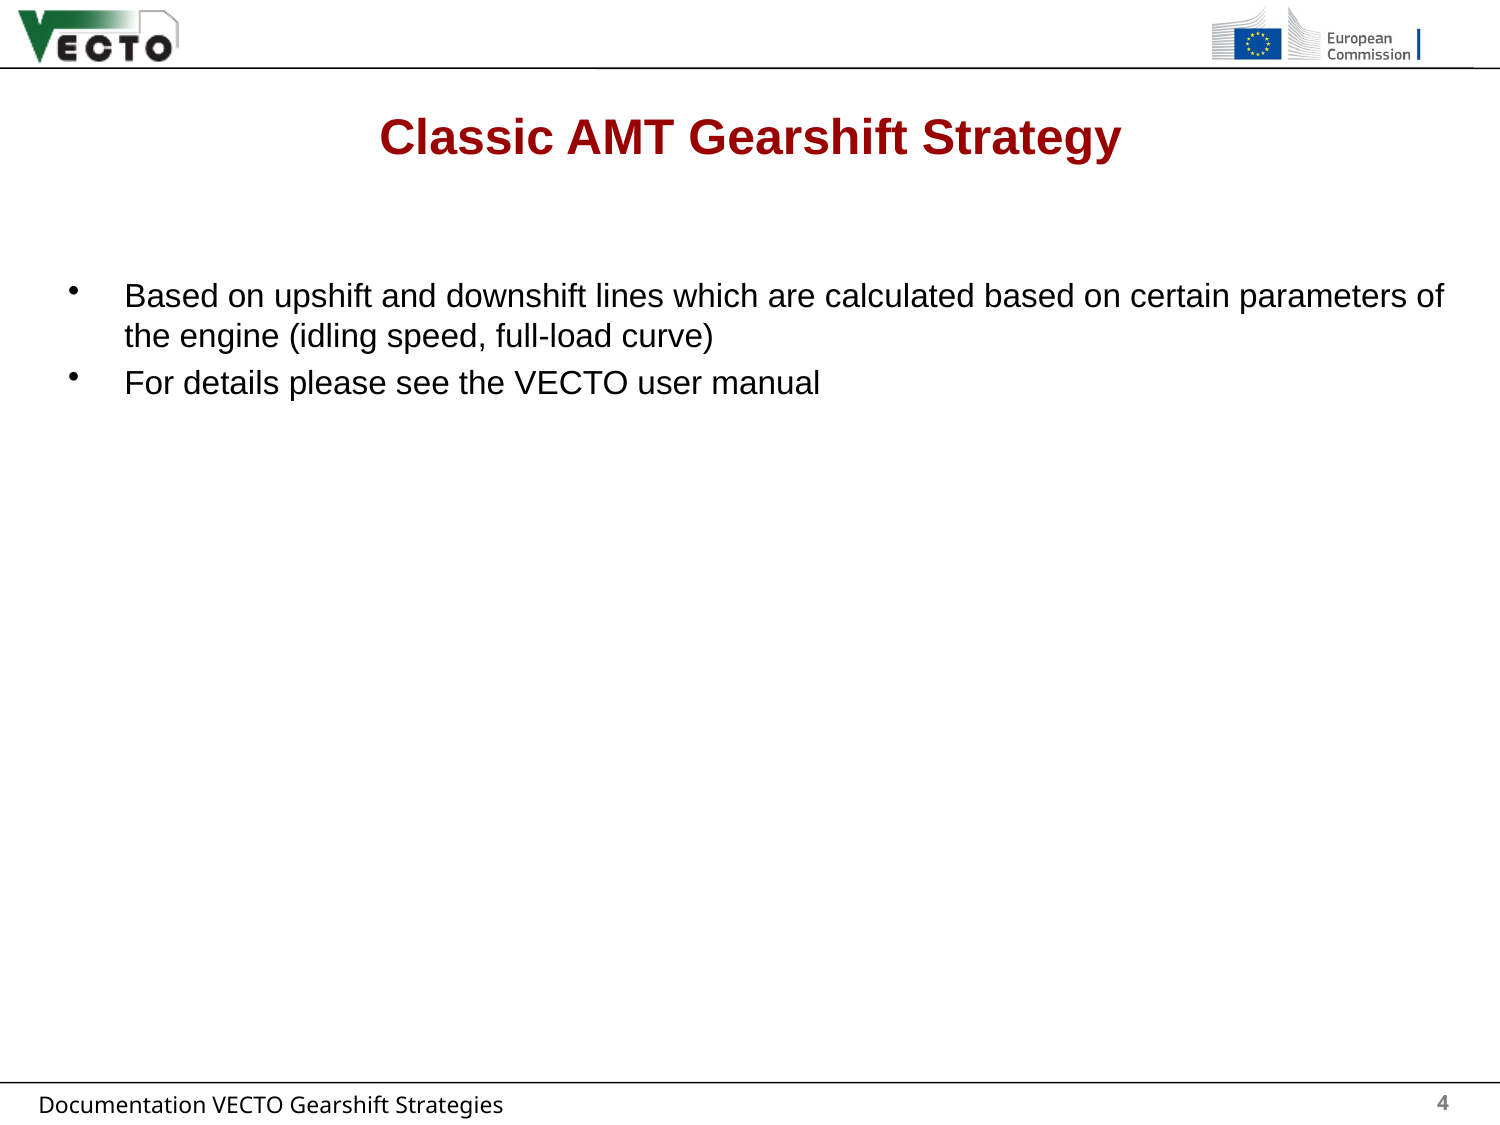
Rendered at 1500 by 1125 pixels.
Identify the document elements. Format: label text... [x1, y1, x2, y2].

picture [17, 9, 179, 65]
picture [1212, 6, 1446, 64]
title Classic AMT Gearshift Strategy [76, 78, 1425, 190]
list Based on upshift and downshift lines which are calculated based on certain parameters of the engine (idling speed, full-load curve) For details please see the VECTO user manual [53, 267, 1471, 1047]
